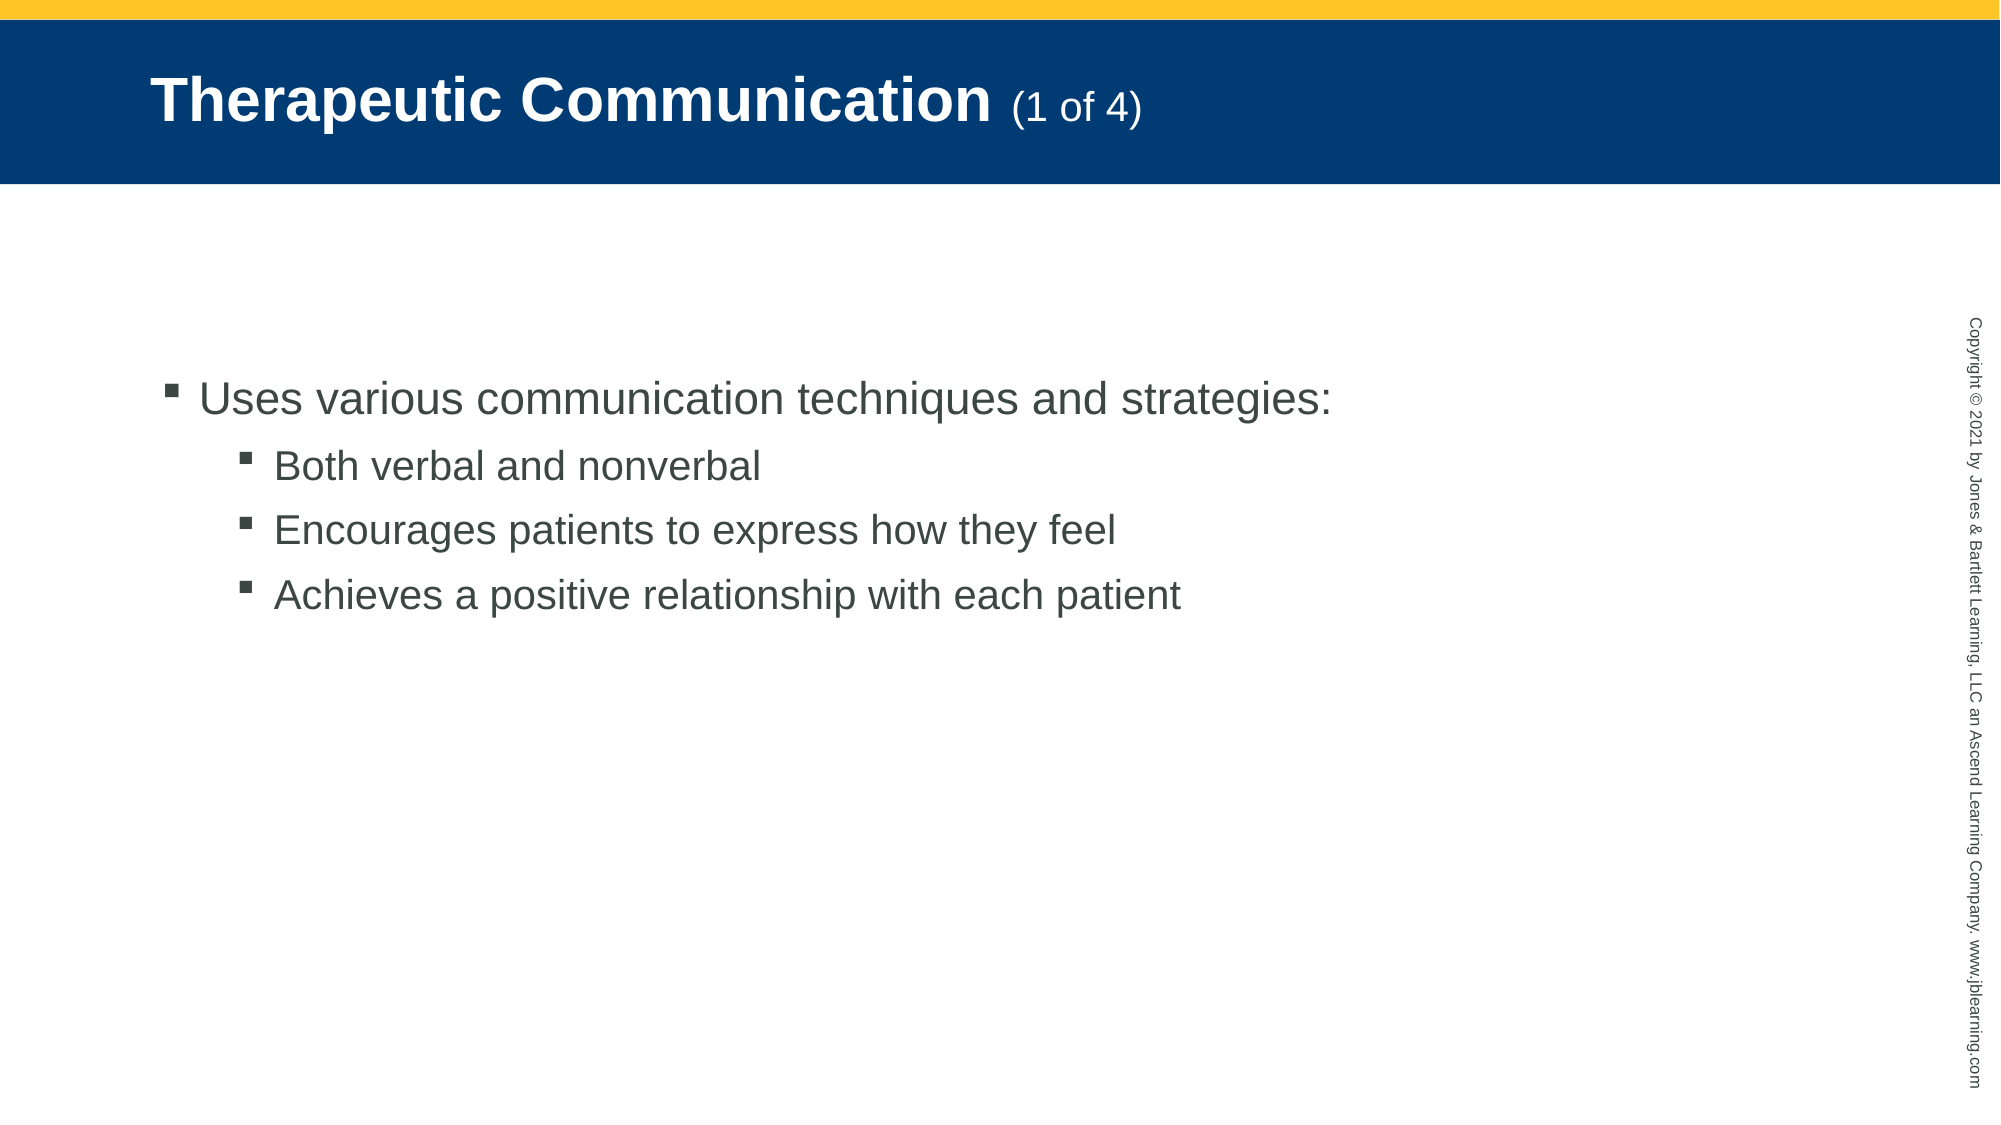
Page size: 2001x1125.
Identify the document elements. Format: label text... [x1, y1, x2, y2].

list Uses various communication techniques and strategies: Both verbal and nonverbal Encourages patients to express how they feel Achieves a positive relationship with each patient [146, 361, 1859, 1016]
title Therapeutic Communication (1 of 4) [0, 19, 2000, 185]
